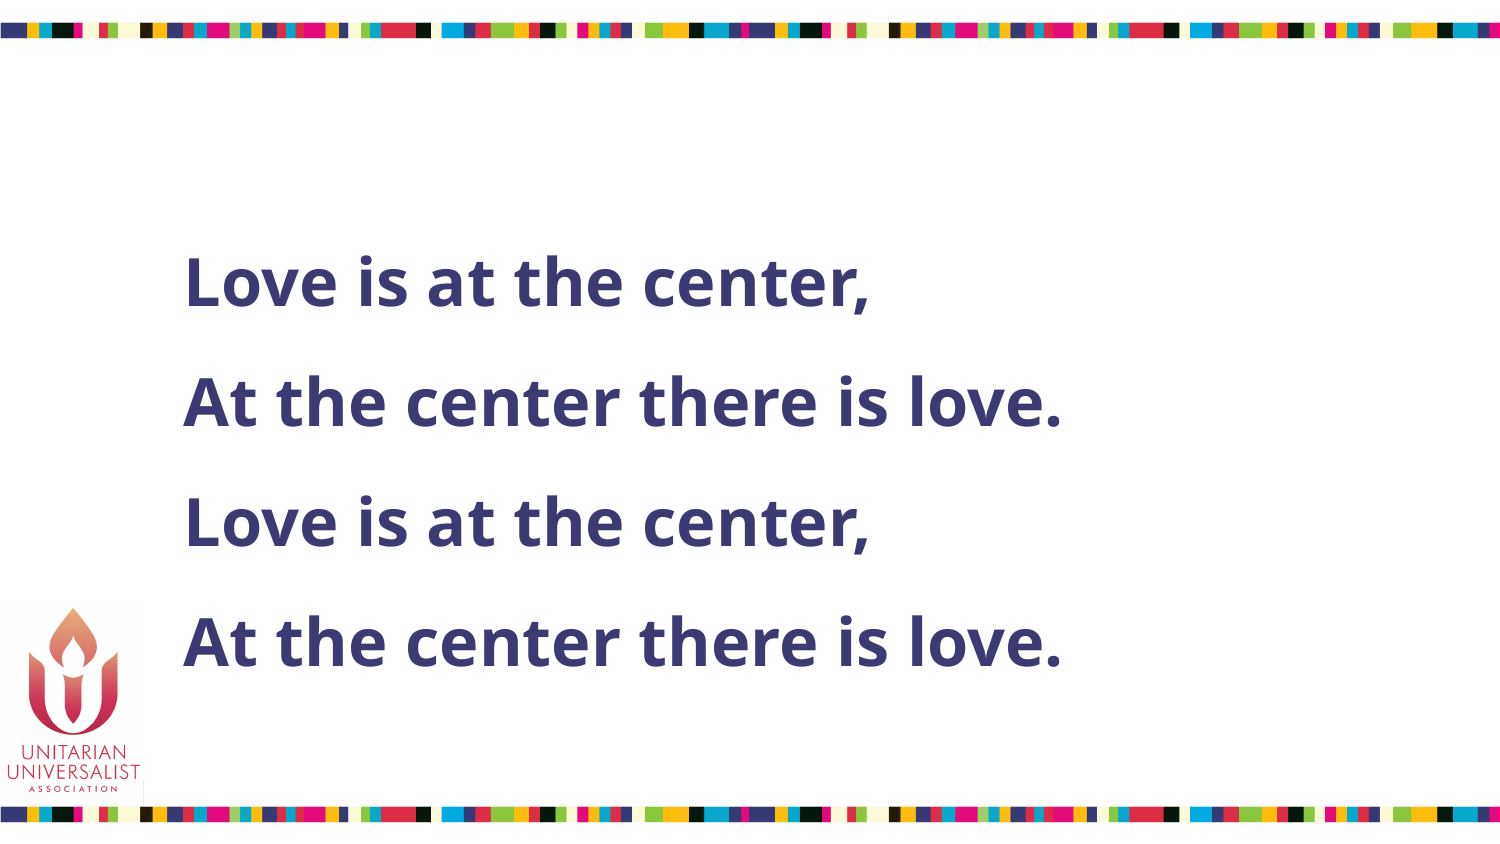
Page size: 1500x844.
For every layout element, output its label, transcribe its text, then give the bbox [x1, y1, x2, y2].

picture [0, 22, 1500, 40]
text_box Love is at the center, At the center there is love. Love is at the center, At the center there is love. [168, 184, 1421, 695]
picture [0, 600, 1500, 824]
